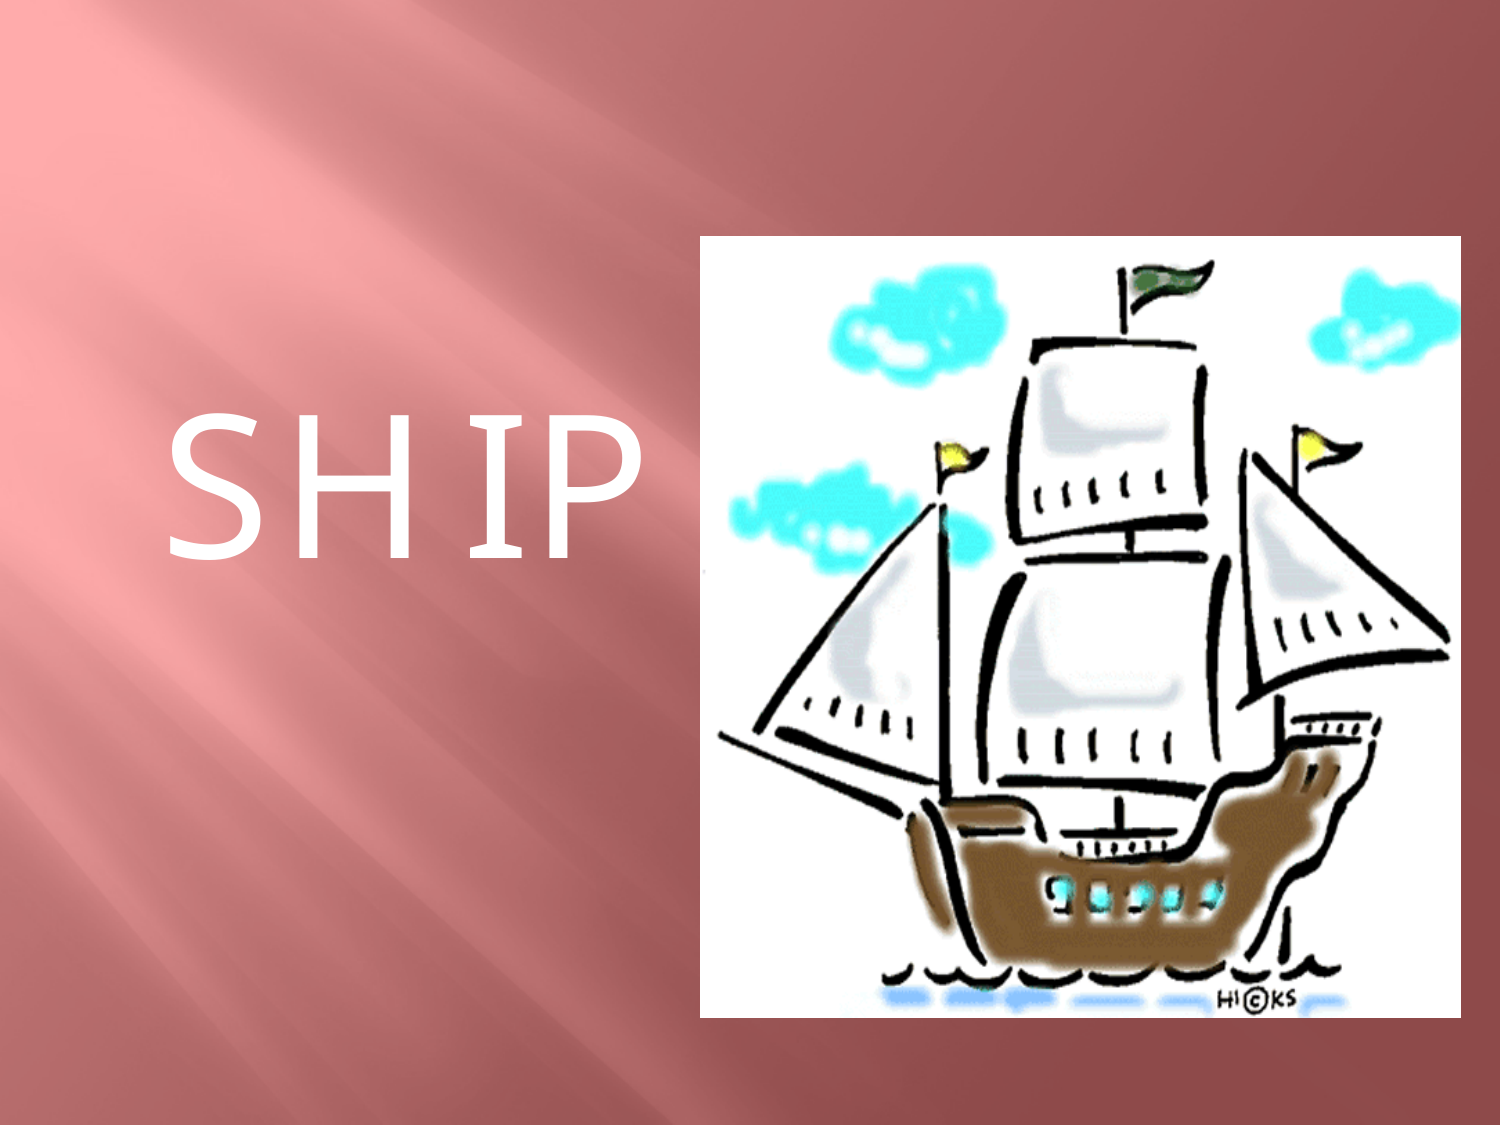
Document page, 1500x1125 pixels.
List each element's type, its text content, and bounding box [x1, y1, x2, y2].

text_box IP [447, 351, 666, 607]
text_box S [145, 351, 265, 607]
picture [700, 236, 1462, 1018]
text_box H [265, 351, 444, 607]
